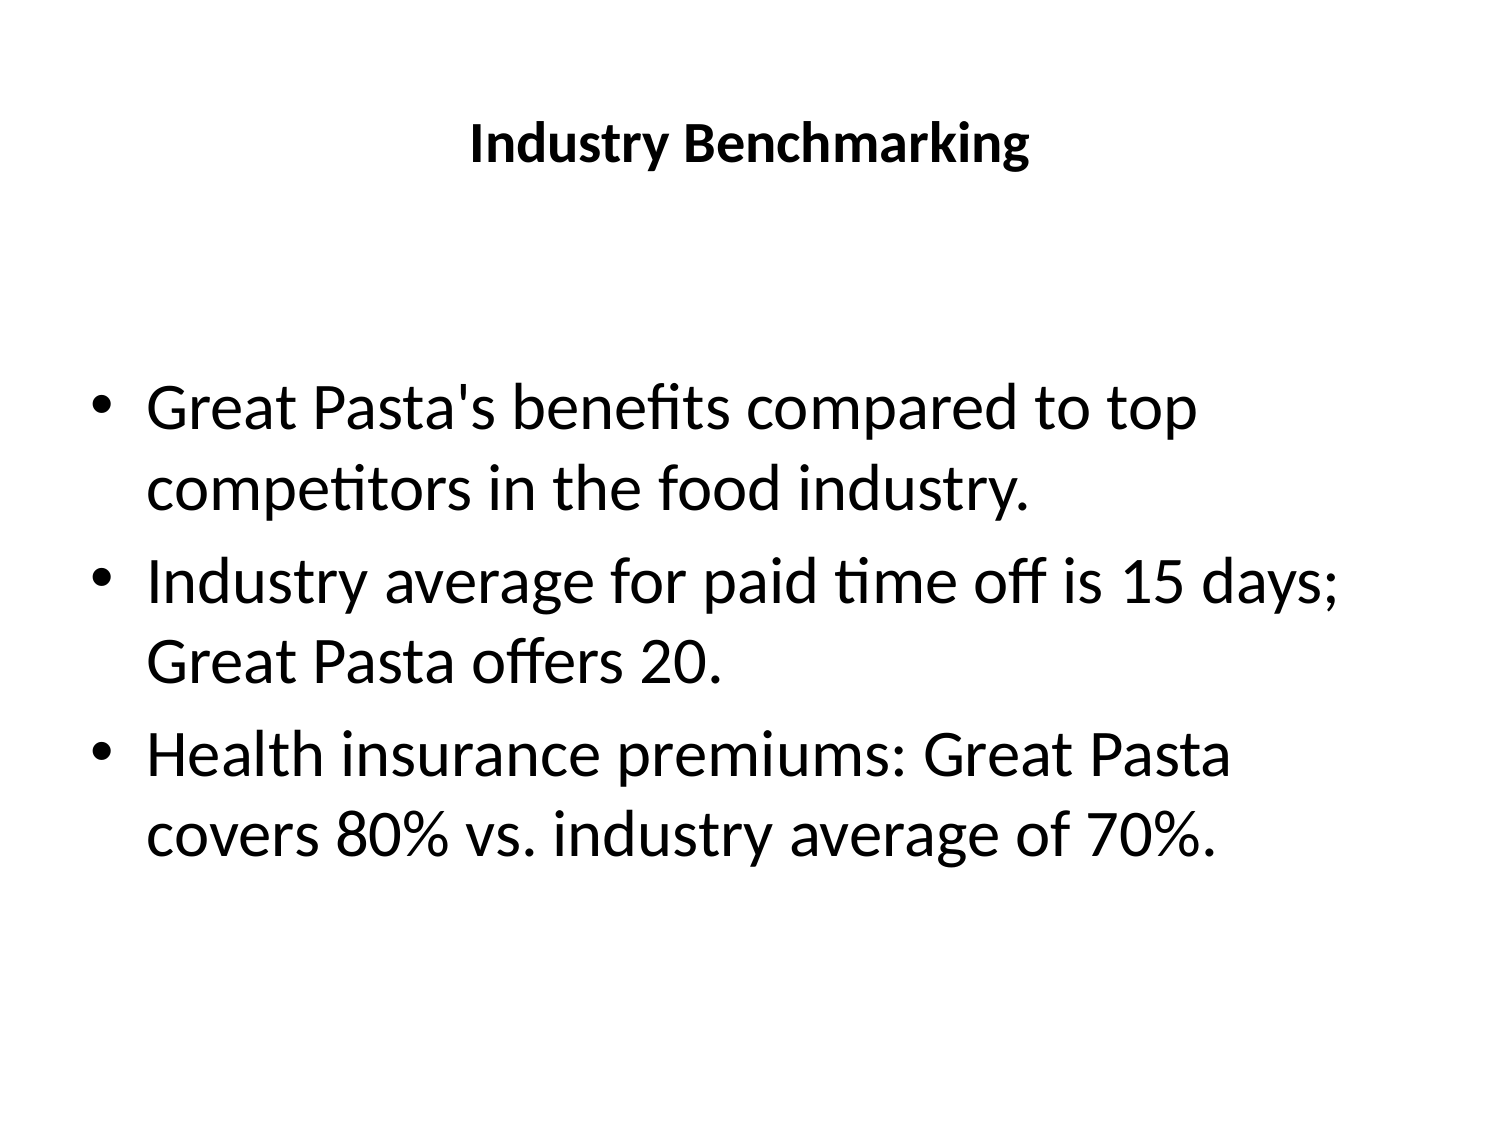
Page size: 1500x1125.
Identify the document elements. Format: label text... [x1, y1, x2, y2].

title Industry Benchmarking [75, 45, 1425, 233]
list Great Pasta's benefits compared to top competitors in the food industry. Industry average for paid time off is 15 days; Great Pasta offers 20. Health insurance premiums: Great Pasta covers 80% vs. industry average of 70%. [75, 262, 1425, 1005]
